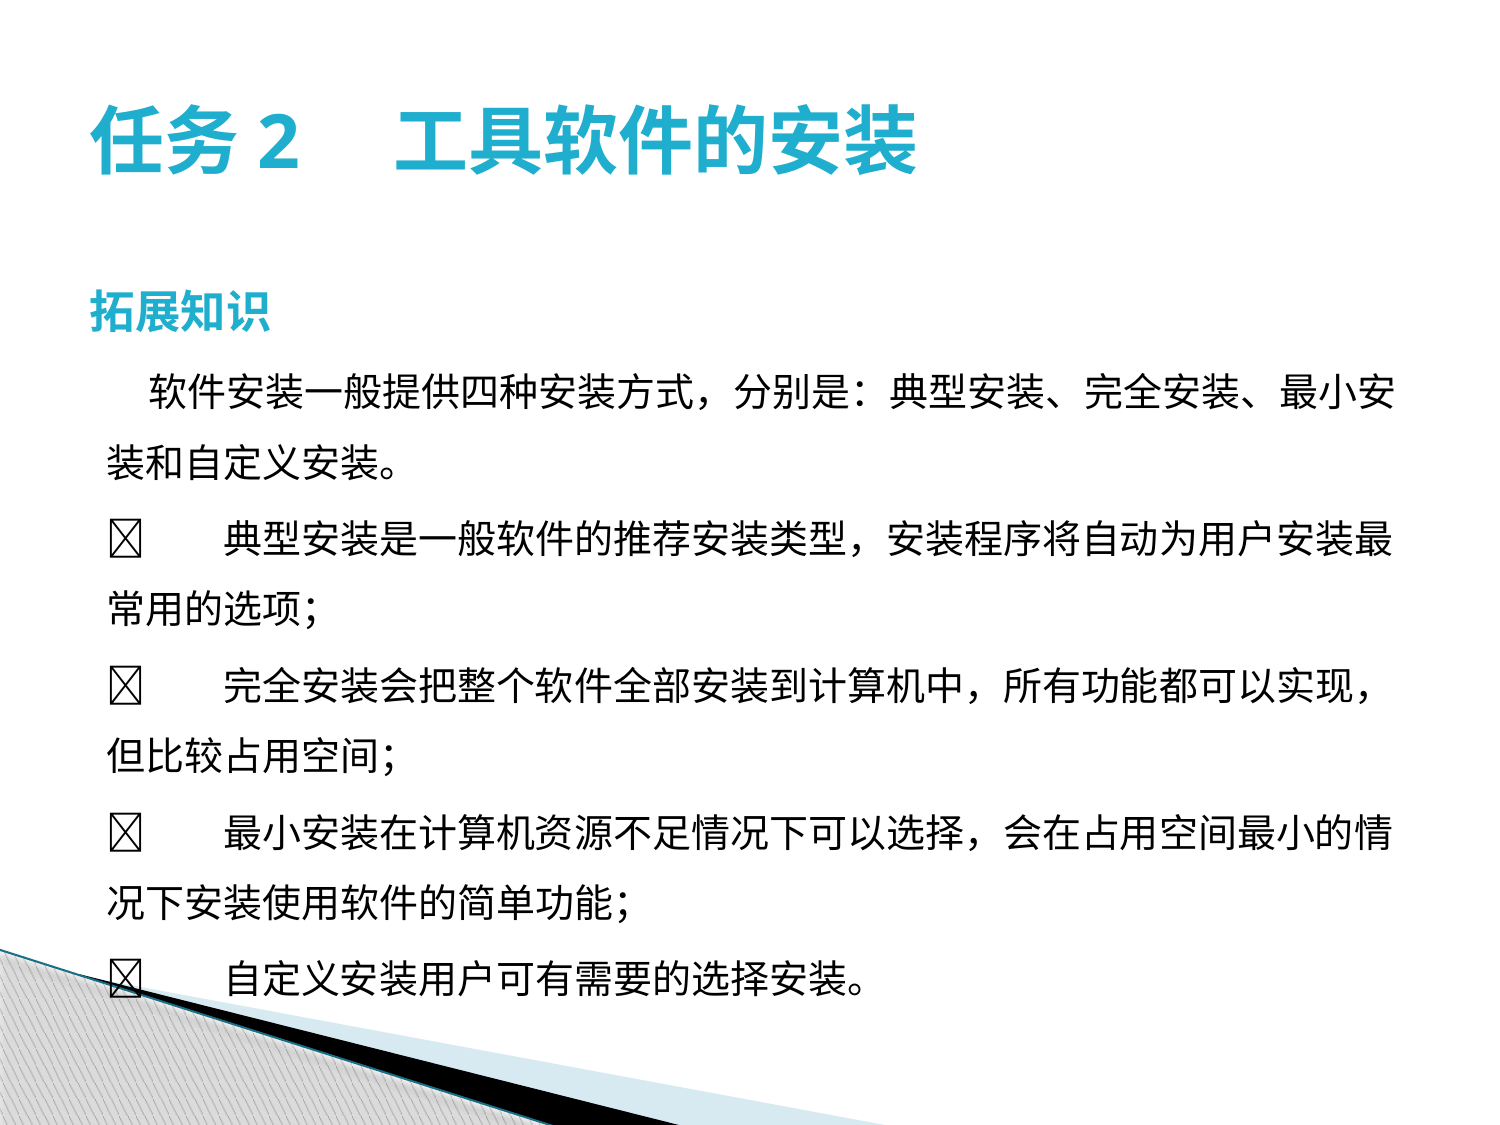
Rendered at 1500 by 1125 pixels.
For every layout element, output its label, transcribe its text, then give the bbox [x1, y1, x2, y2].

title 任务2 工具软件的安装 [75, 45, 1425, 233]
list 拓展知识 软件安装一般提供四种安装方式，分别是：典型安装、完全安装、最小安装和自定义安装。  典型安装是一般软件的推荐安装类型，安装程序将自动为用户安装最常用的选项；  完全安装会把整个软件全部安装到计算机中，所有功能都可以实现，但比较占用空间；  最小安装在计算机资源不足情况下可以选择，会在占用空间最小的情况下安装使用软件的简单功能；  自定义安装用户可有需要的选择安装。 [75, 243, 1425, 1012]
